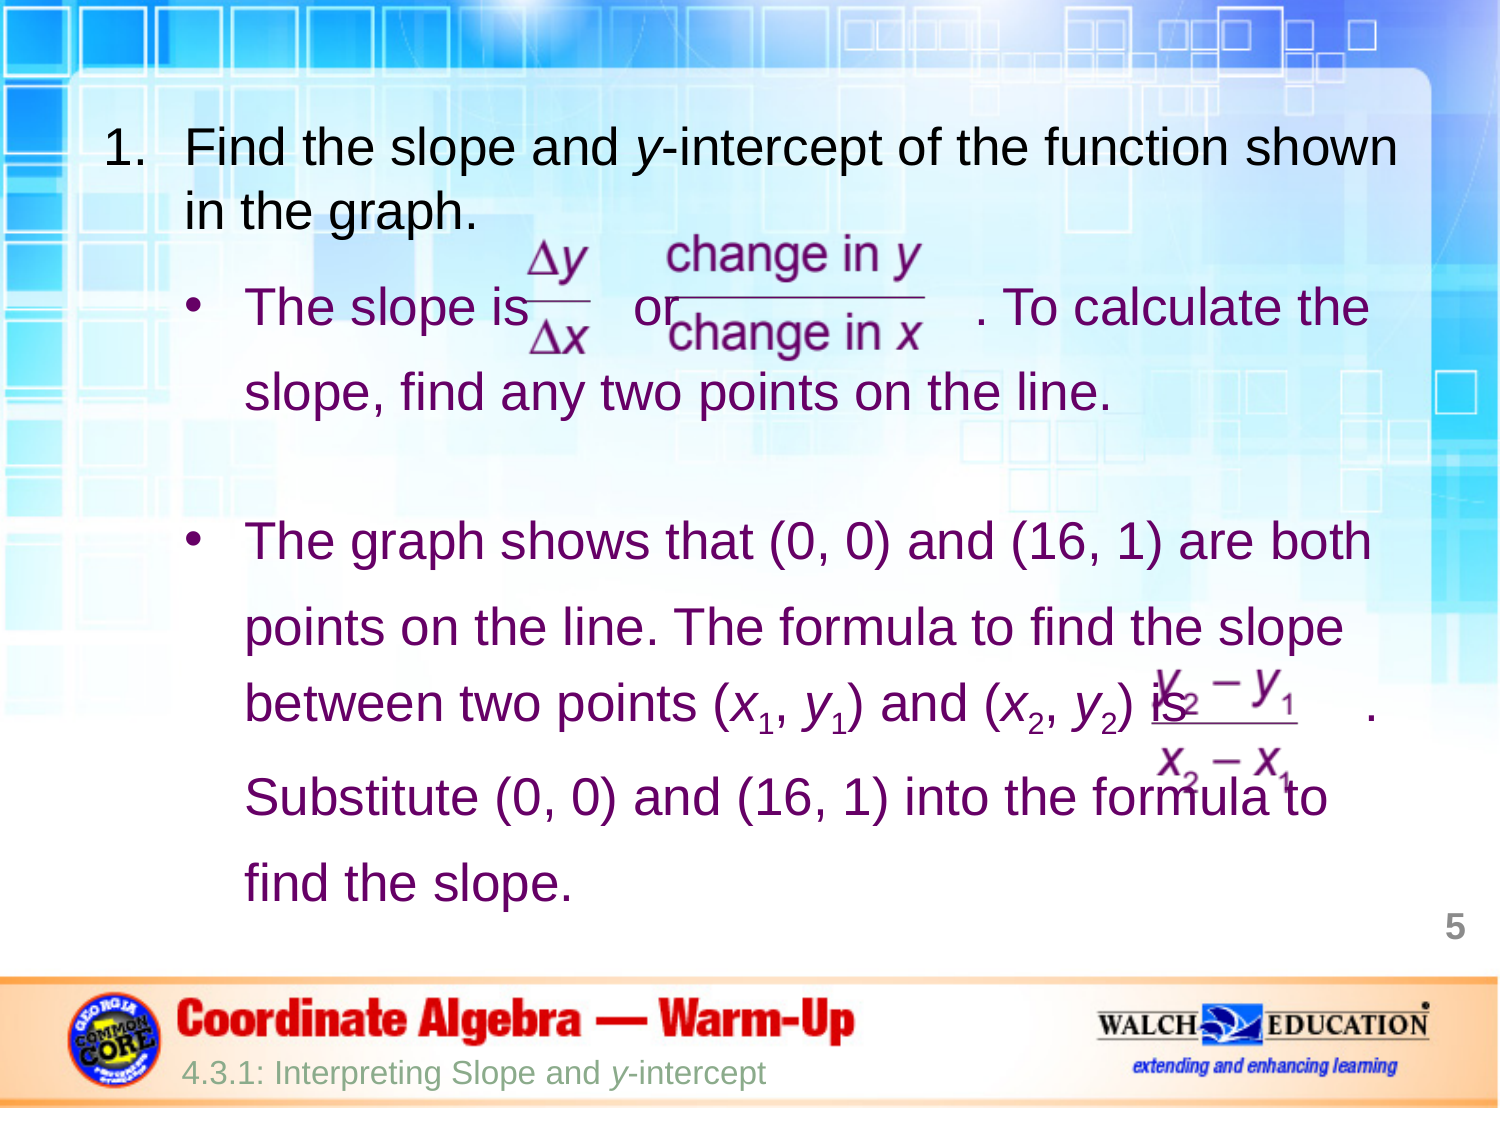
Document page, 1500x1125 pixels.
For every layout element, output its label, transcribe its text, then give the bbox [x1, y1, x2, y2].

footer 4.3.1: Interpreting Slope and y-intercept [166, 1048, 1065, 1094]
slide_number 5 [1361, 901, 1481, 949]
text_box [661, 220, 927, 363]
text_box [1441, 924, 1472, 1001]
subtitle Find the slope and y-intercept of the function shown in the graph. The slope is or . To calculate the slope, find any two points on the line. The graph shows that (0, 0) and (16, 1) are both points on the line. The formula to find the slope between two points (x1, y1) and (x2, y2) is . Substitute (0, 0) and (16, 1) into the formula to find the slope. [89, 105, 1419, 925]
picture [0, 0, 1500, 1108]
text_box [1147, 646, 1300, 795]
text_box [521, 223, 593, 356]
